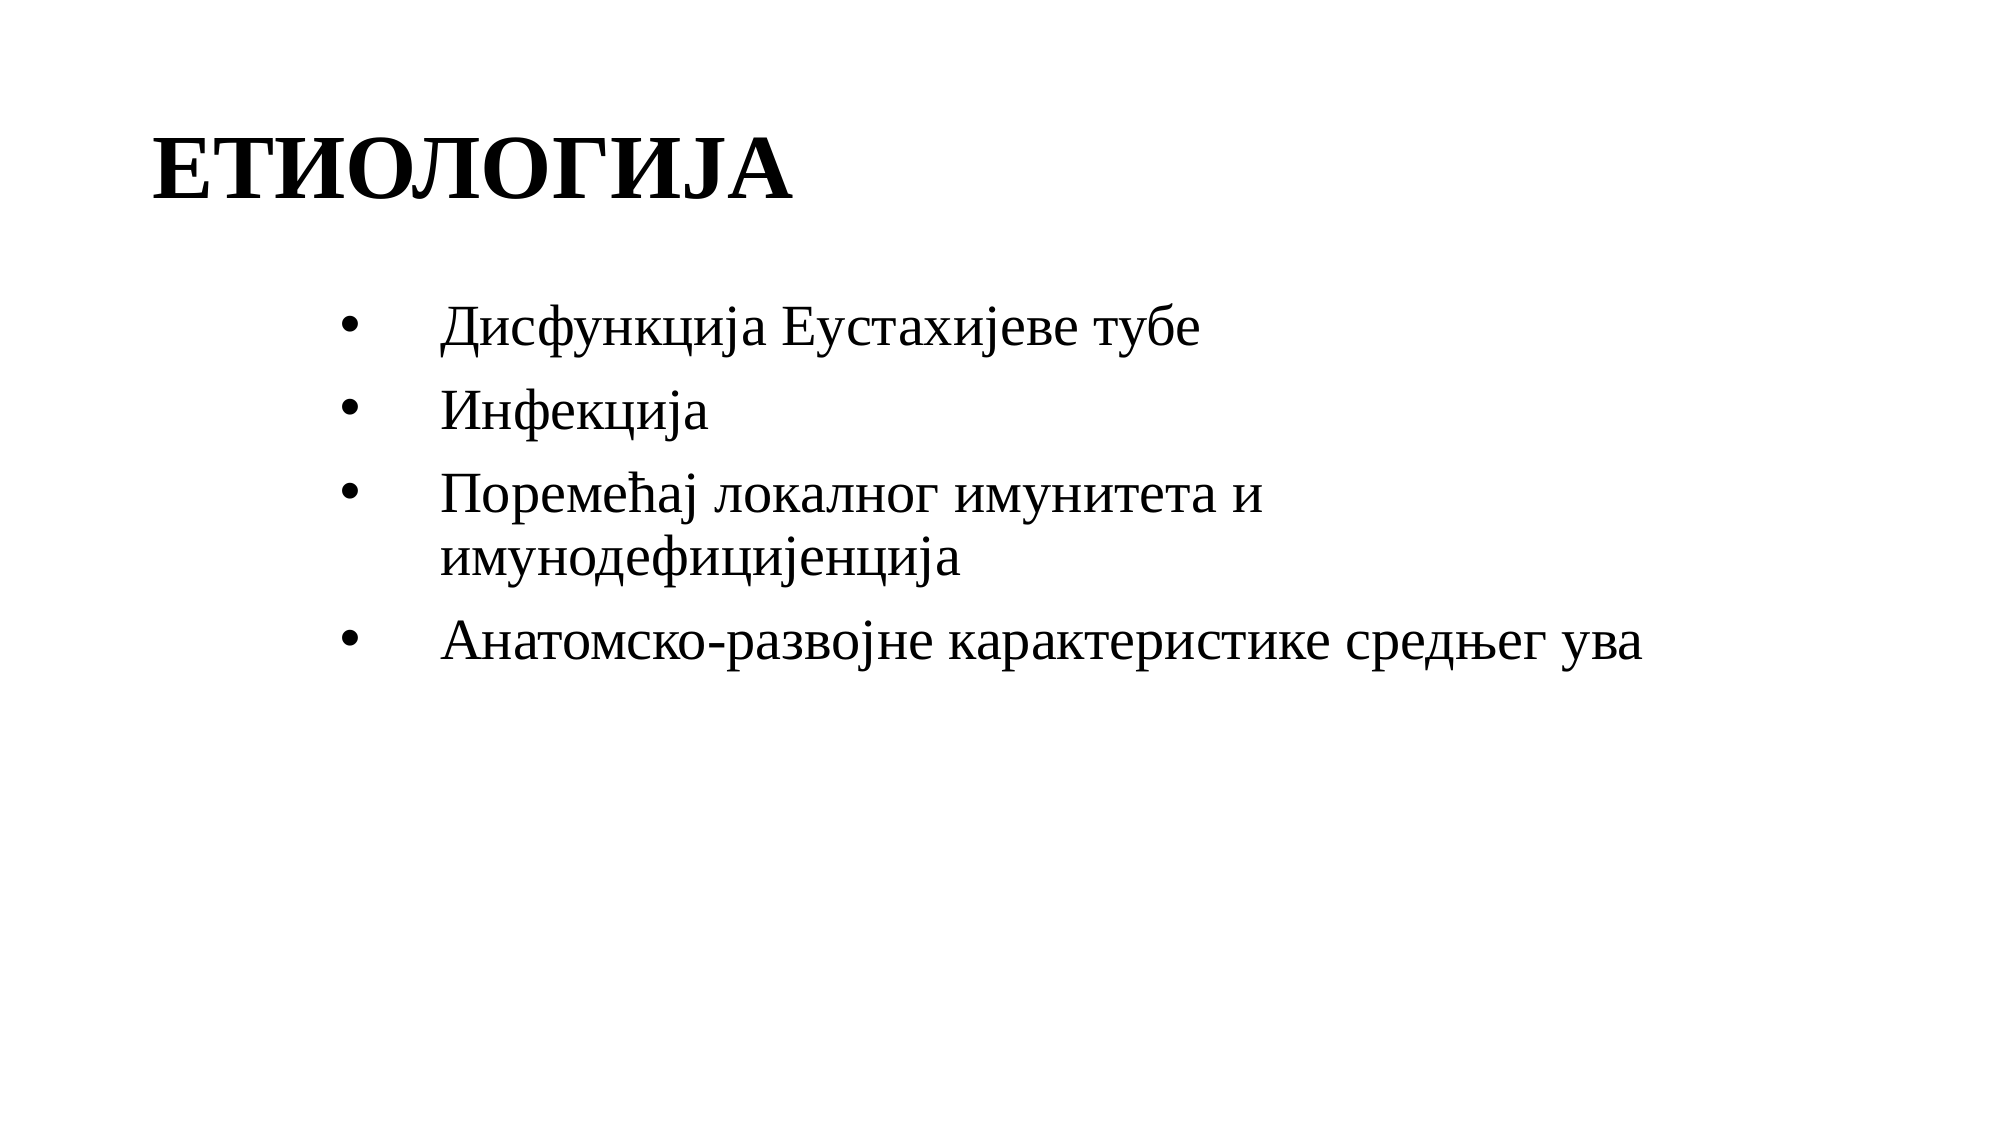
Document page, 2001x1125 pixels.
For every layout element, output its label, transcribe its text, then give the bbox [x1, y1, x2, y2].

list Дисфункција Еустахијеве тубе Инфекција Поремећај локалног имунитета и имунодефицијенција Анатомско-развојне карактеристике средњег ува [324, 287, 1675, 1038]
title ЕТИОЛОГИЈА [137, 59, 1863, 278]
